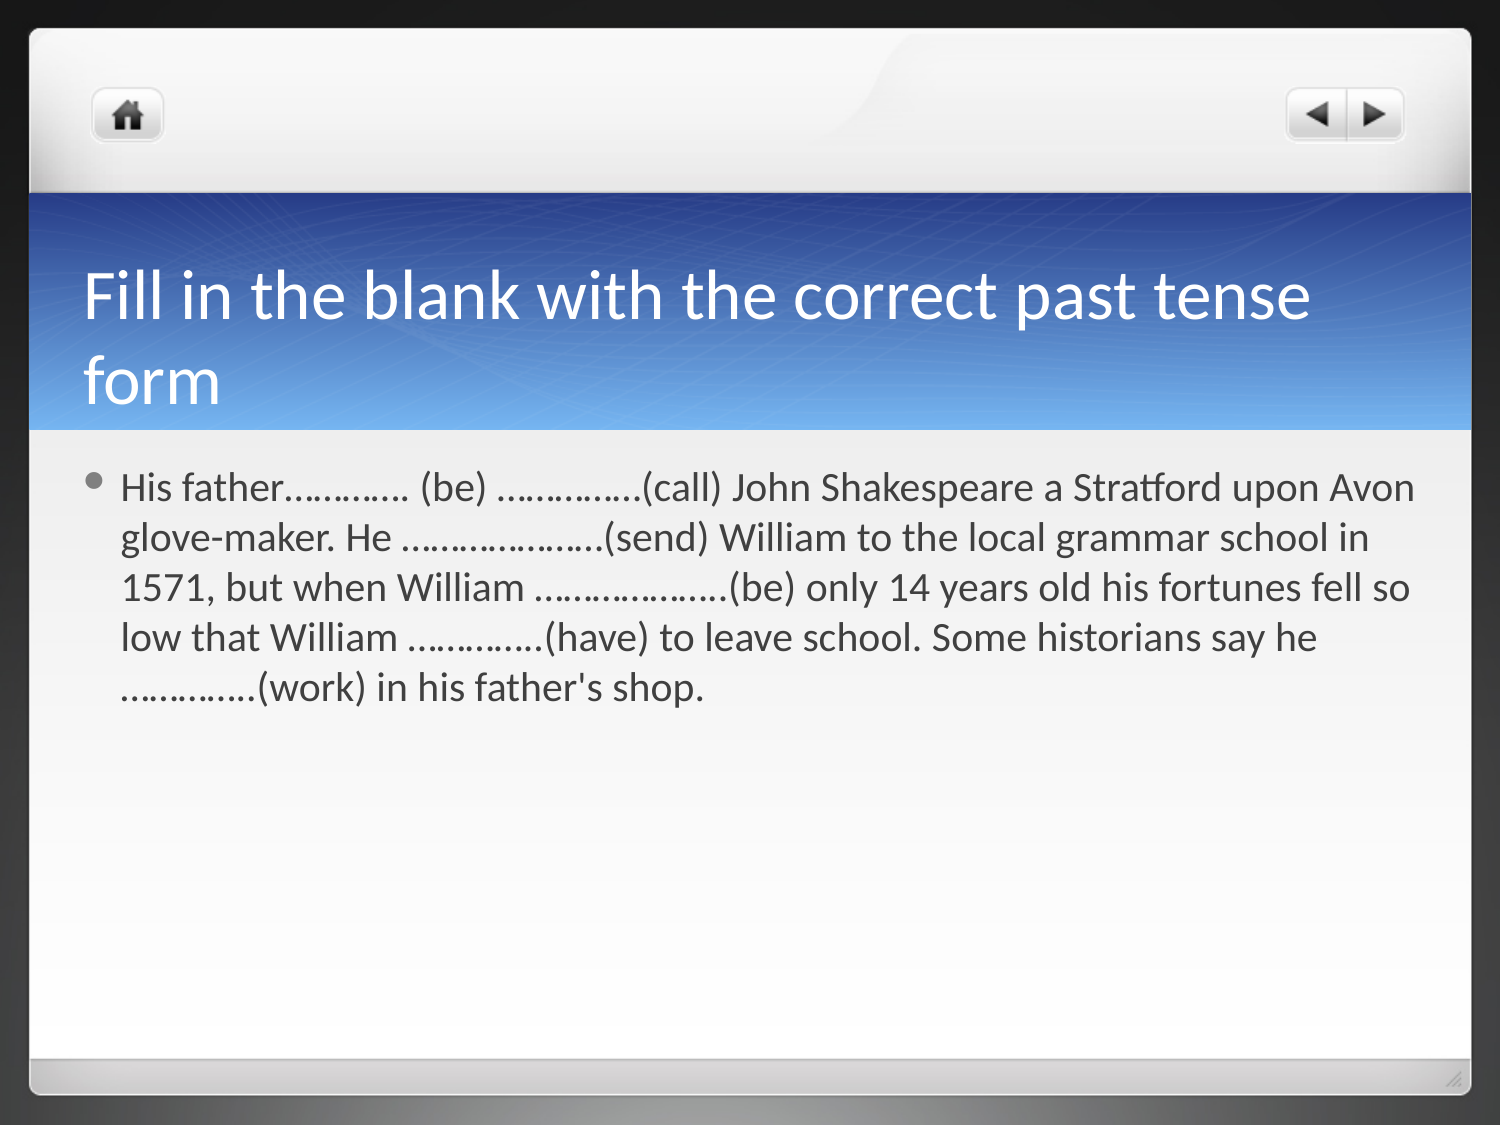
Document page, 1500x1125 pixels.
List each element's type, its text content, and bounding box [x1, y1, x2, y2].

title Fill in the blank with the correct past tense form [68, 238, 1432, 427]
list His father…………. (be) ……………(call) John Shakespeare a Stratford upon Avon glove-maker. He …………………(send) William to the local grammar school in 1571, but when William ………………..(be) only 14 years old his fortunes fell so low that William …………..(have) to leave school. Some historians say he …………..(work) in his father's shop. [68, 452, 1432, 1025]
picture [0, 0, 1500, 1125]
